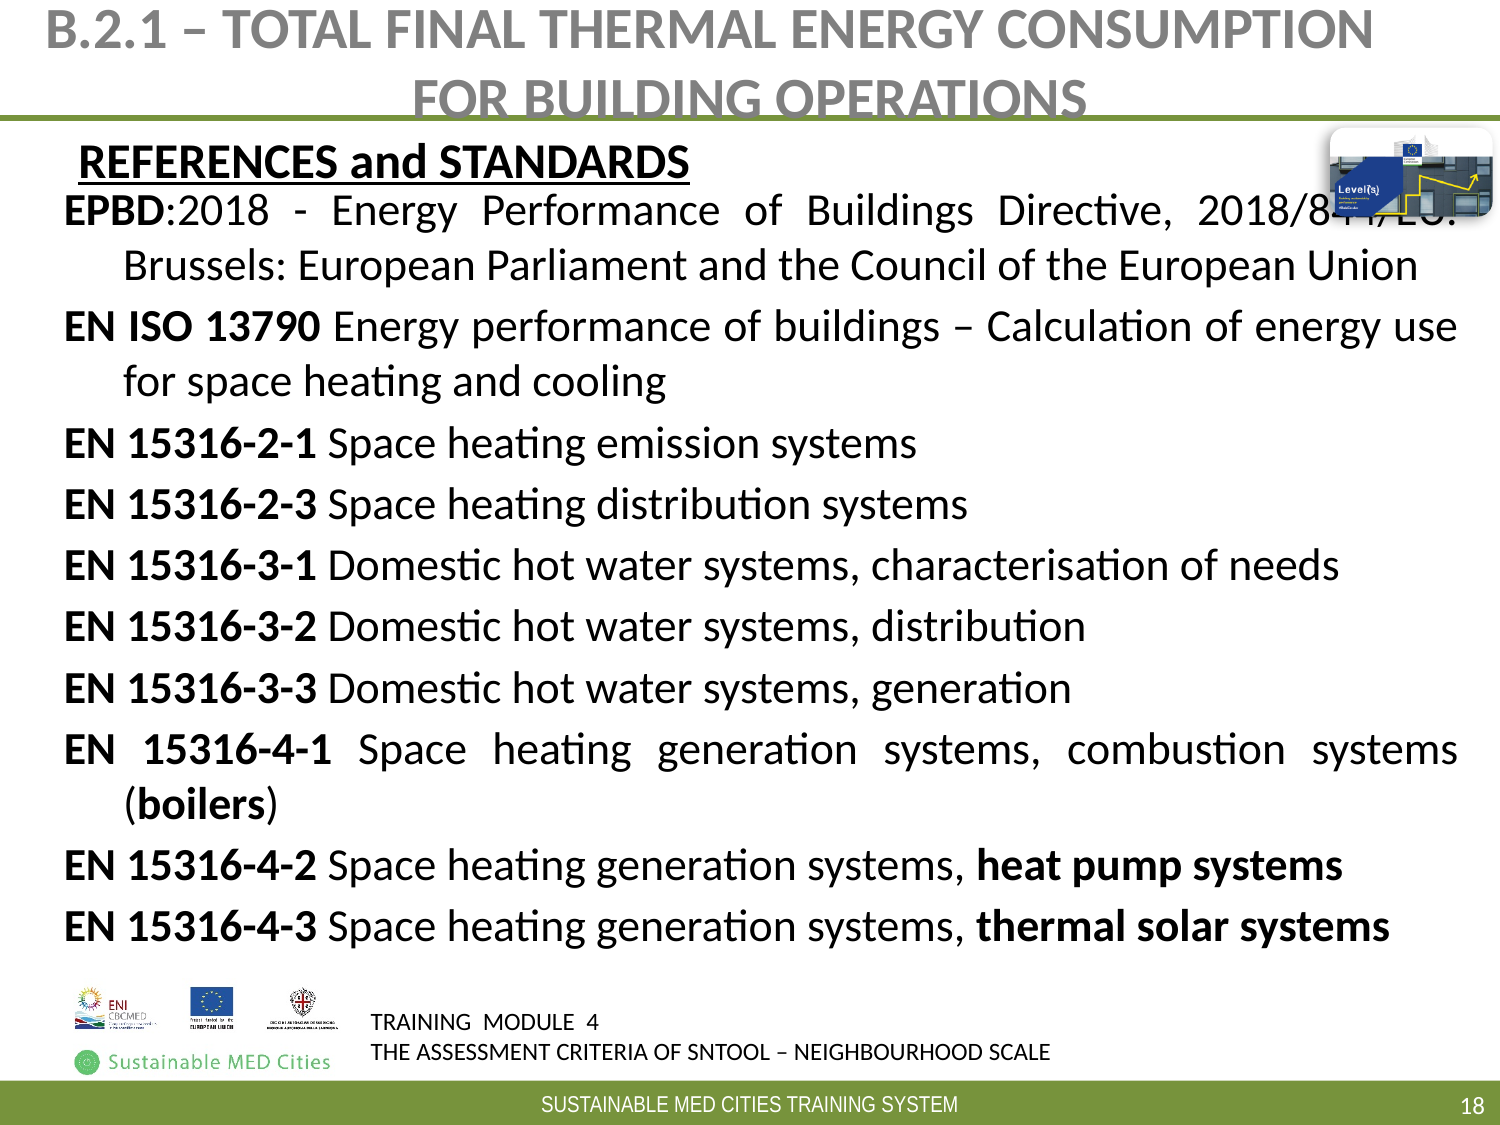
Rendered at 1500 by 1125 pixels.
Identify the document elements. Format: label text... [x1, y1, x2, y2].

picture [1329, 127, 1493, 217]
title B.2.1 – TOTAL FINAL THERMAL ENERGY CONSUMPTION FOR BUILDING OPERATIONS [0, 0, 1500, 121]
list REFERENCES and STANDARDS [63, 120, 1414, 172]
text_box EPBD:2018 - Energy Performance of Buildings Directive, 2018/844/EU. Brussels: European Parliament and the Council of the European Union EN ISO 13790 Energy performance of buildings – Calculation of energy use for space heating and cooling EN 15316-2-1 Space heating emission systems EN 15316-2-3 Space heating distribution systems EN 15316-3-1 Domestic hot water systems, characterisation of needs EN 15316-3-2 Domestic hot water systems, distribution EN 15316-3-3 Domestic hot water systems, generation EN 15316-4-1 Space heating generation systems, combustion systems (boilers) EN 15316-4-2 Space heating generation systems, heat pump systems EN 15316-4-3 Space heating generation systems, thermal solar systems [48, 172, 1474, 959]
slide_number 18 [1399, 1074, 1500, 1125]
picture [62, 978, 356, 1080]
